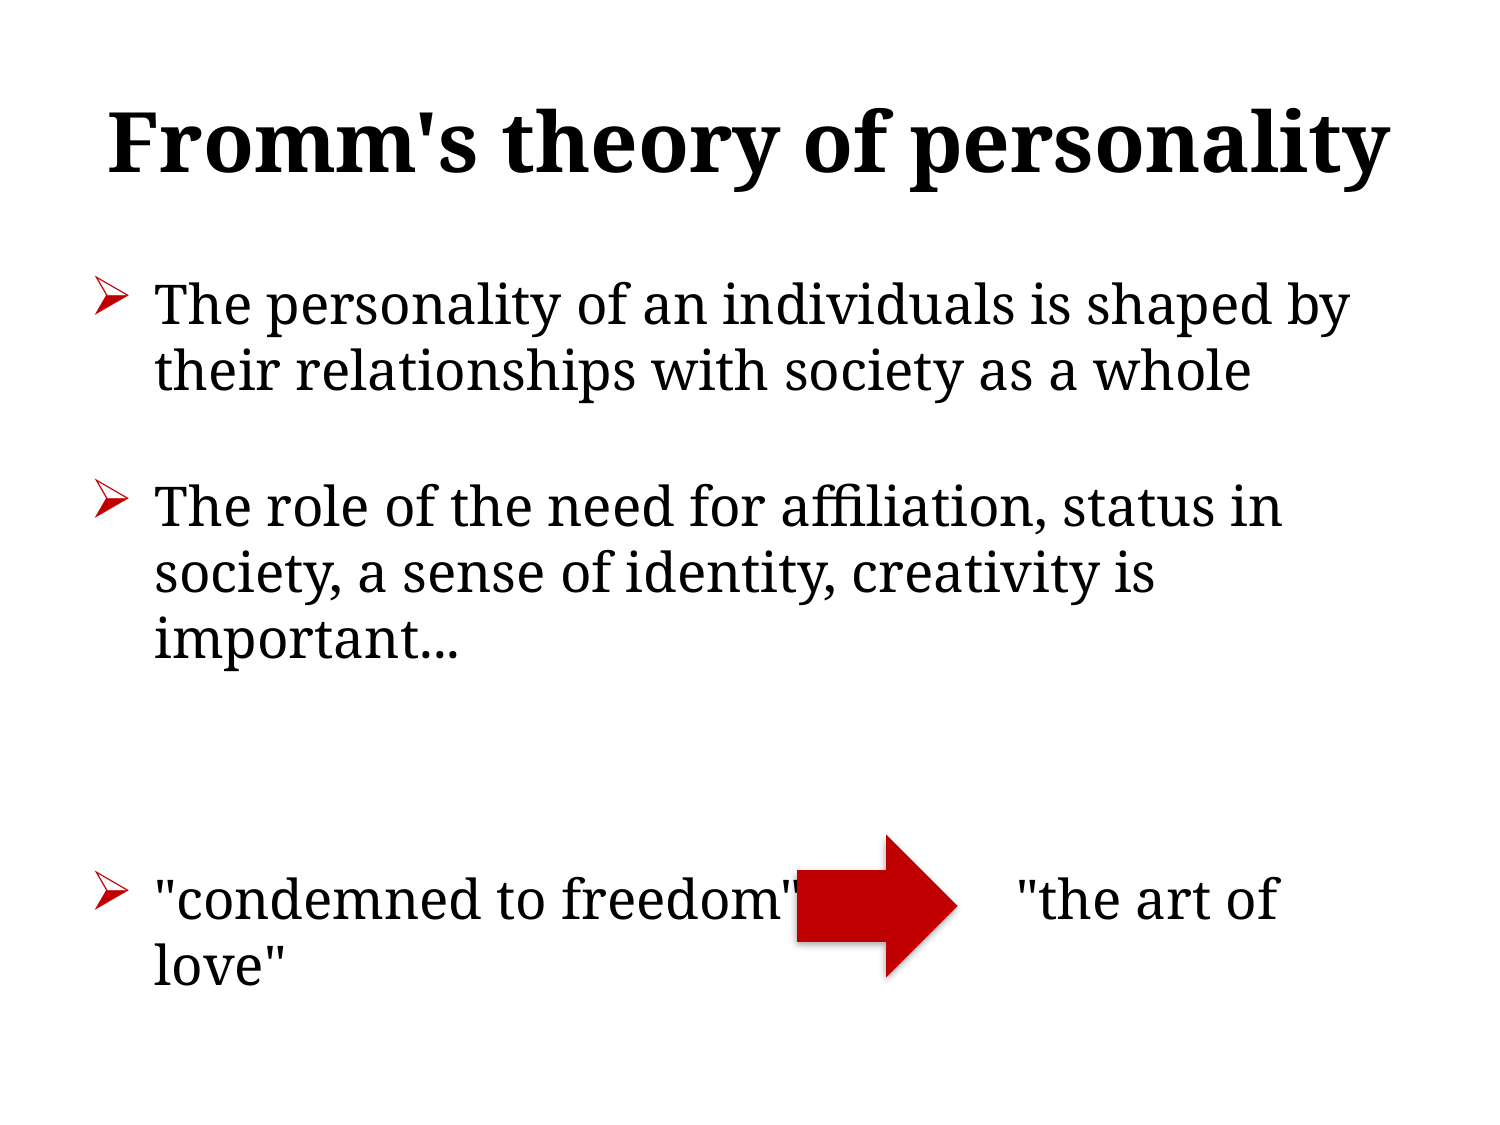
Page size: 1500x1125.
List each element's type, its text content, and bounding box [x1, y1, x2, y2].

list The personality of an individuals is shaped by their relationships with society as a whole The role of the need for affiliation, status in society, a sense of identity, creativity is important... "condemned to freedom" "the art of love" [75, 262, 1425, 1005]
text_box [797, 834, 958, 978]
title Fromm's theory of personality [75, 45, 1425, 233]
